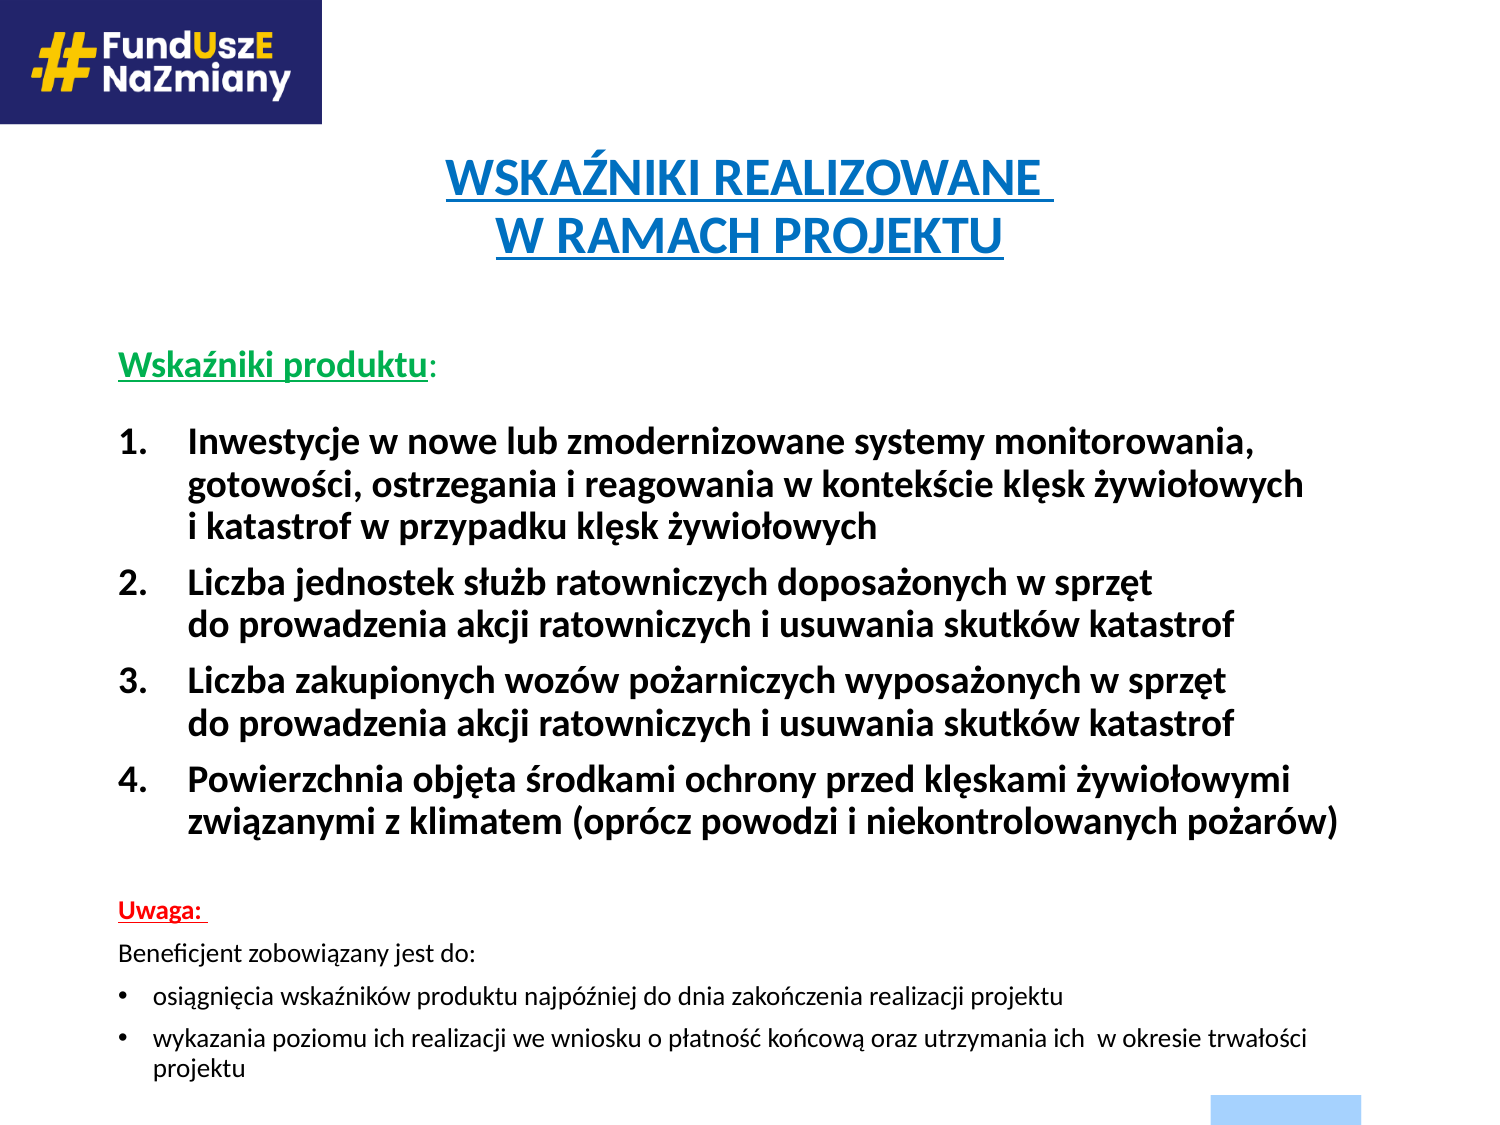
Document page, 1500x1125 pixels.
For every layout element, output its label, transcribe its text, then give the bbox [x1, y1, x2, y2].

title WSKAŹNIKI REALIZOWANE W RAMACH PROJEKTU [103, 139, 1397, 319]
list Wskaźniki produktu: Inwestycje w nowe lub zmodernizowane systemy monitorowania, gotowości, ostrzegania i reagowania w kontekście klęsk żywiołowych i katastrof w przypadku klęsk żywiołowych Liczba jednostek służb ratowniczych doposażonych w sprzęt do prowadzenia akcji ratowniczych i usuwania skutków katastrof Liczba zakupionych wozów pożarniczych wyposażonych w sprzęt do prowadzenia akcji ratowniczych i usuwania skutków katastrof Powierzchnia objęta środkami ochrony przed klęskami żywiołowymi związanymi z klimatem (oprócz powodzi i niekontrolowanych pożarów) Uwaga: Beneficjent zobowiązany jest do: osiągnięcia wskaźników produktu najpóźniej do dnia zakończenia realizacji projektu wykazania poziomu ich realizacji we wniosku o płatność końcową oraz utrzymania ich w okresie trwałości projektu [103, 337, 1397, 1097]
picture [0, 0, 1500, 1125]
